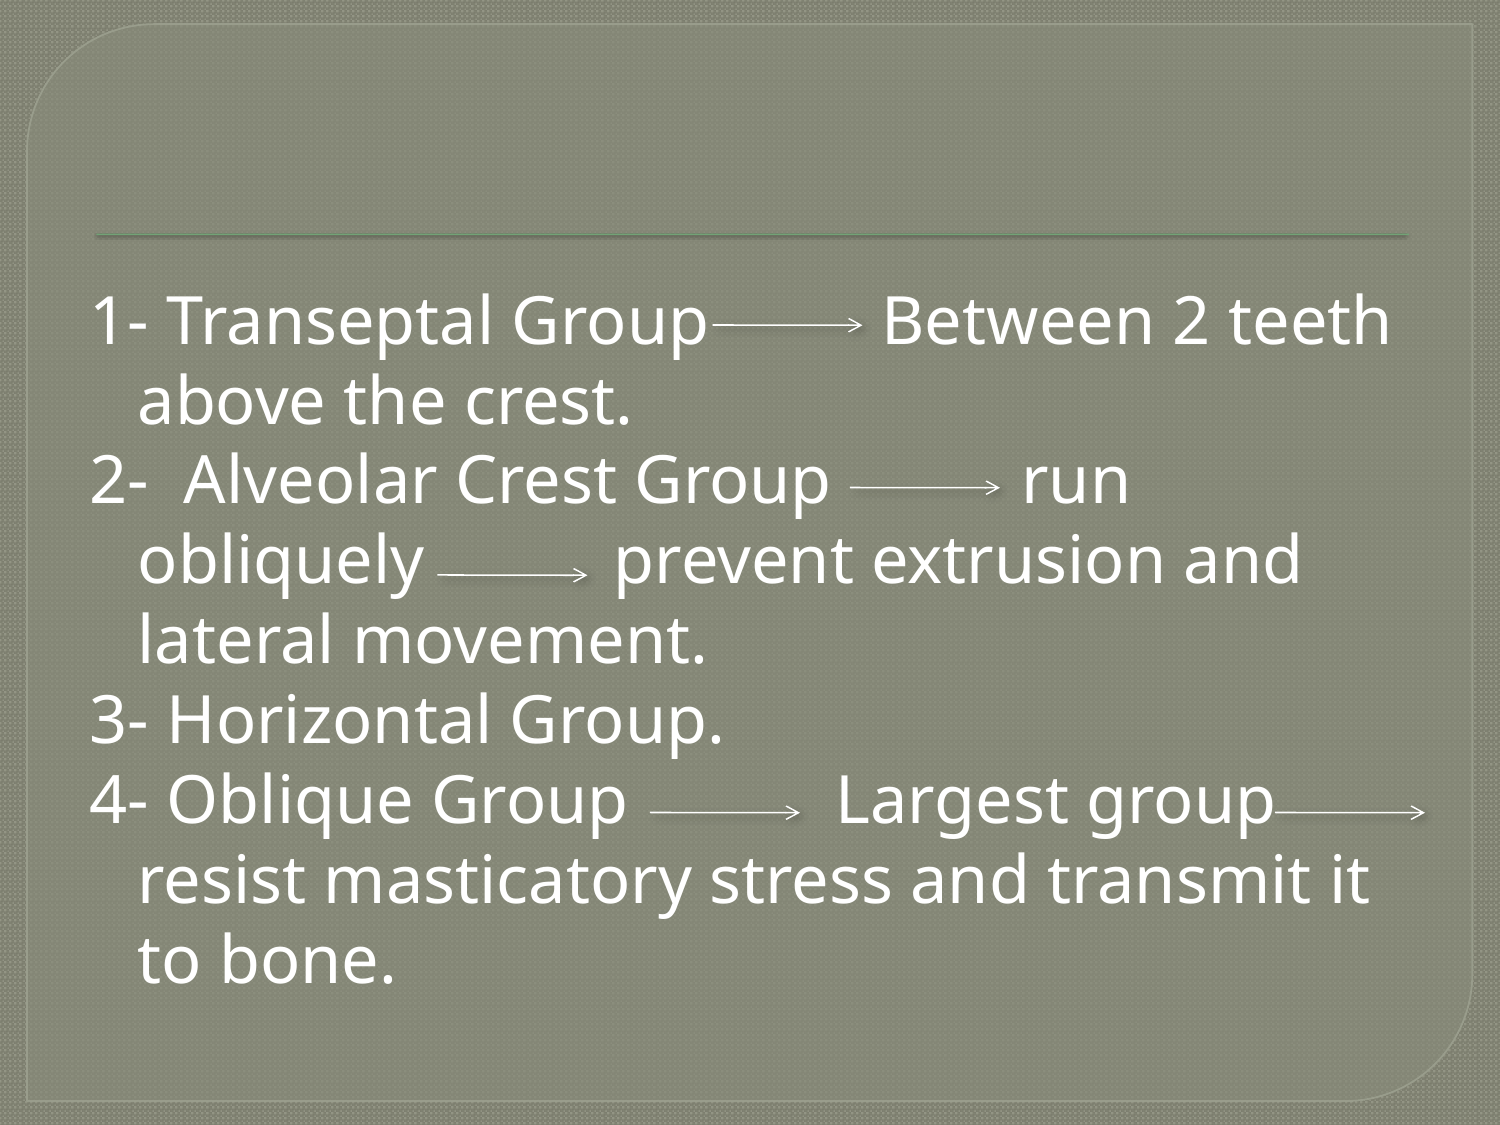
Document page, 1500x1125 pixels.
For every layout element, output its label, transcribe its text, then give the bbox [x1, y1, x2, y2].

list 1- Transeptal Group Between 2 teeth above the crest. 2- Alveolar Crest Group run obliquely prevent extrusion and lateral movement. 3- Horizontal Group. 4- Oblique Group Largest group resist masticatory stress and transmit it to bone. [75, 270, 1425, 1013]
